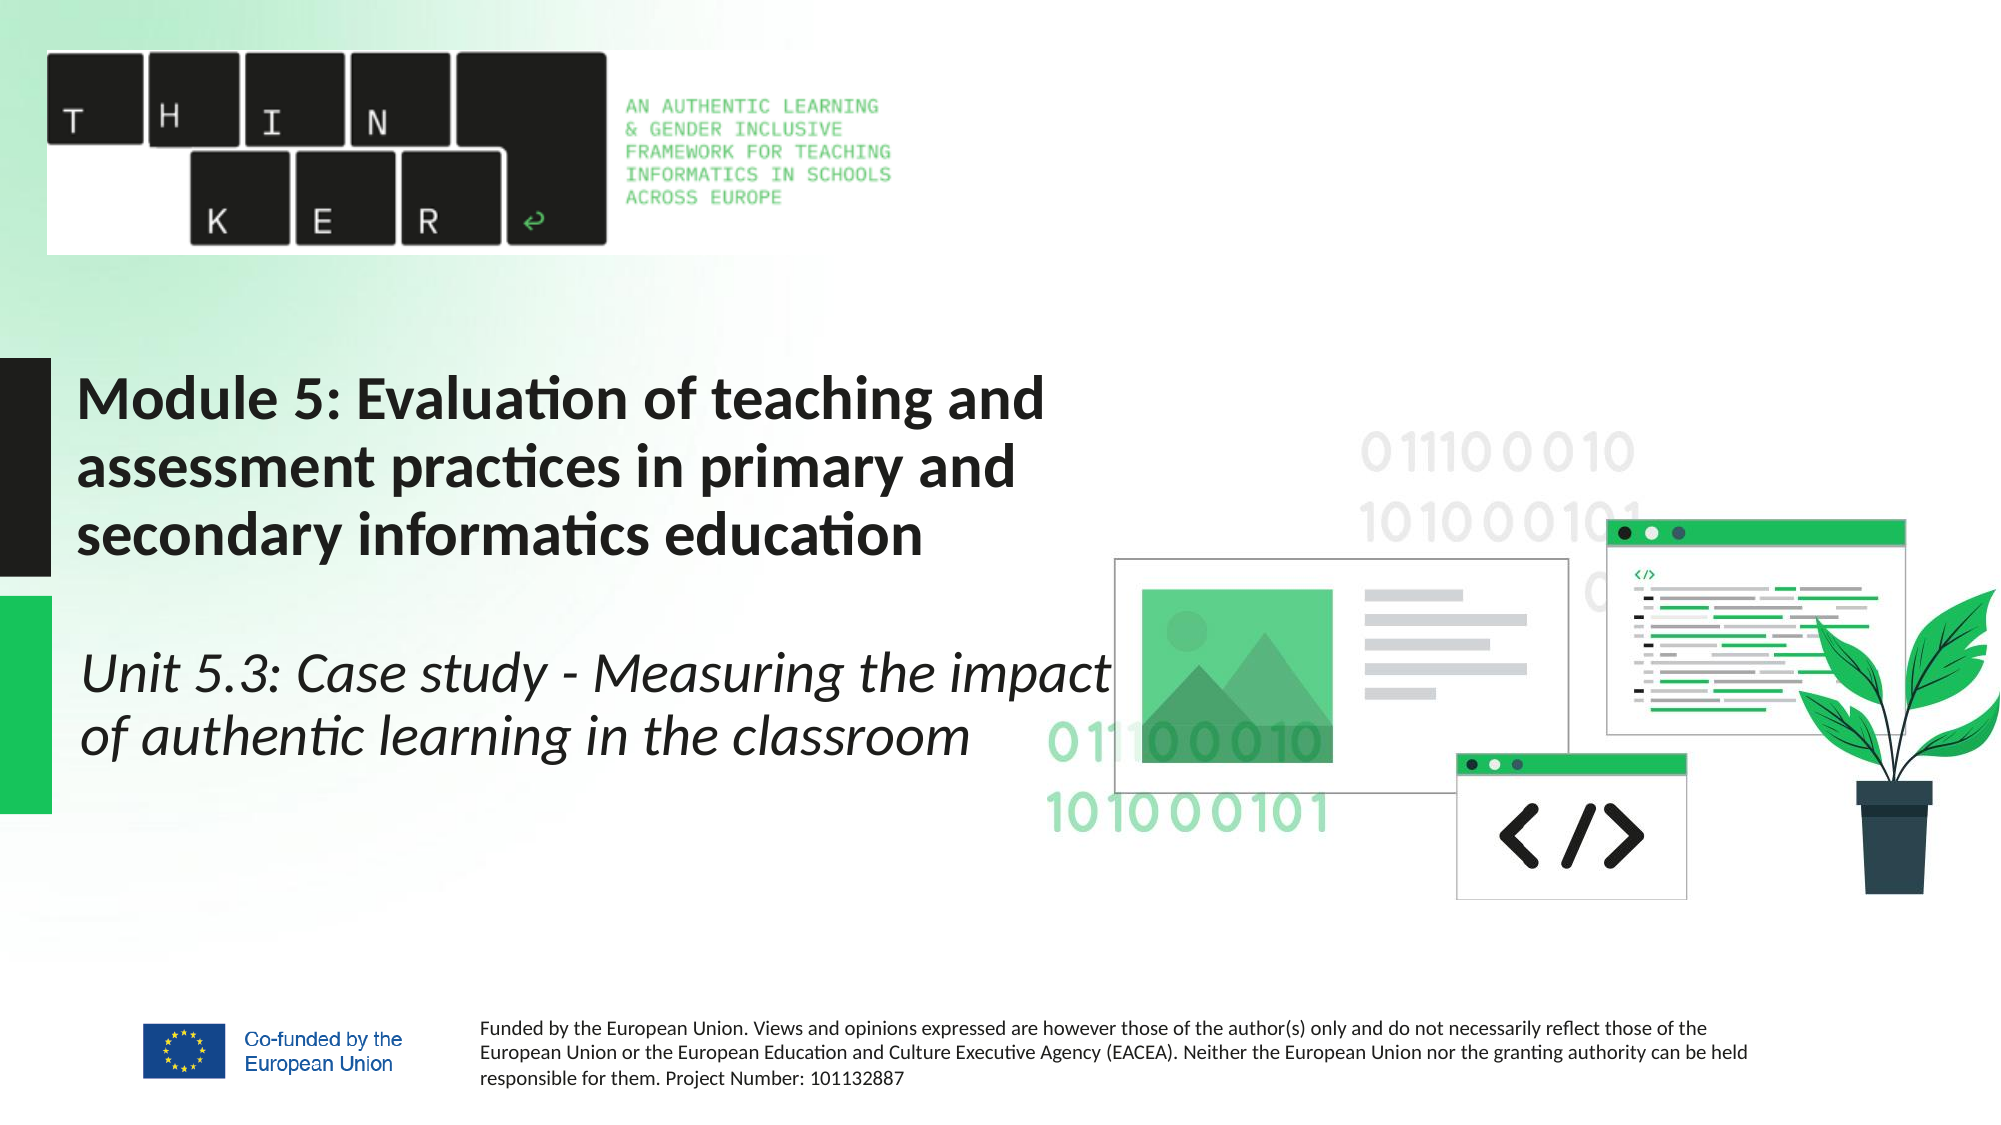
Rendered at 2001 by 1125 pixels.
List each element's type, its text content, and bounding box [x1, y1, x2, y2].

picture [0, 0, 907, 1125]
title Module 5: Evaluation of teaching and assessment practices in primary and secondary informatics education [61, 358, 1196, 578]
subtitle Unit 5.3: Case study - Measuring the impact of authentic learning in the classroom [65, 599, 1197, 812]
picture [1047, 431, 2000, 900]
